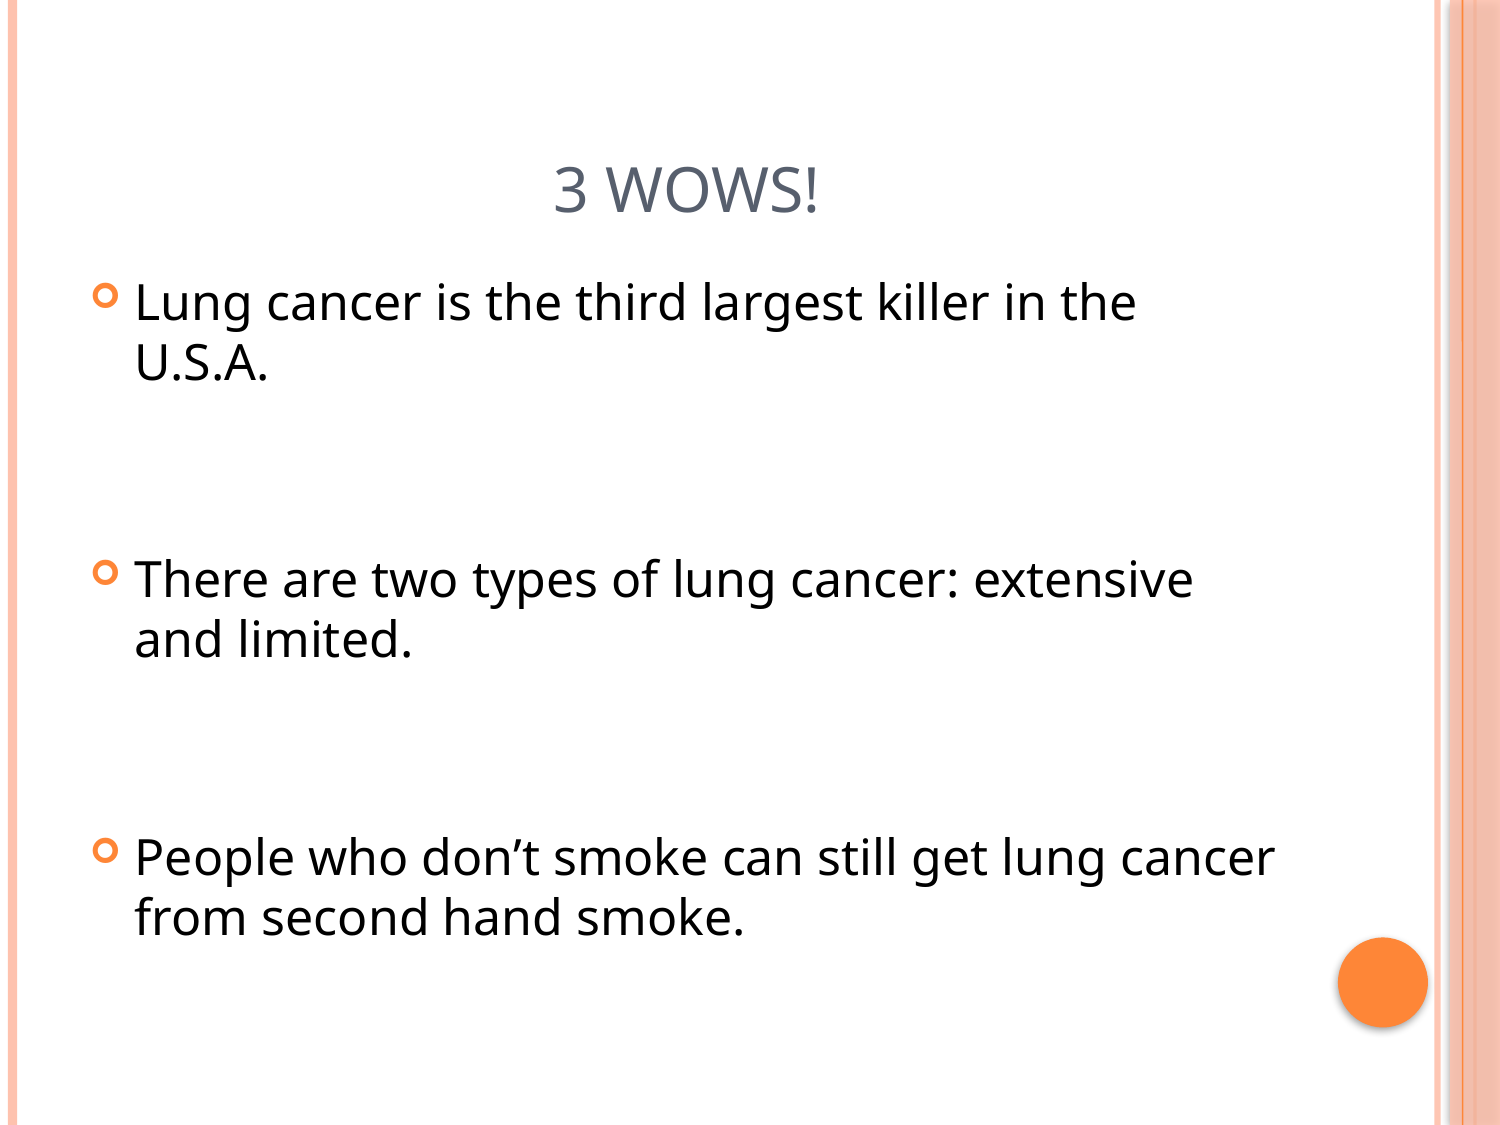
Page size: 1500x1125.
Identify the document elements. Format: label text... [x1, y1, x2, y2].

title 3 WOWs! [75, 45, 1300, 233]
list Lung cancer is the third largest killer in the U.S.A. There are two types of lung cancer: extensive and limited. People who don’t smoke can still get lung cancer from second hand smoke. [75, 262, 1300, 1062]
